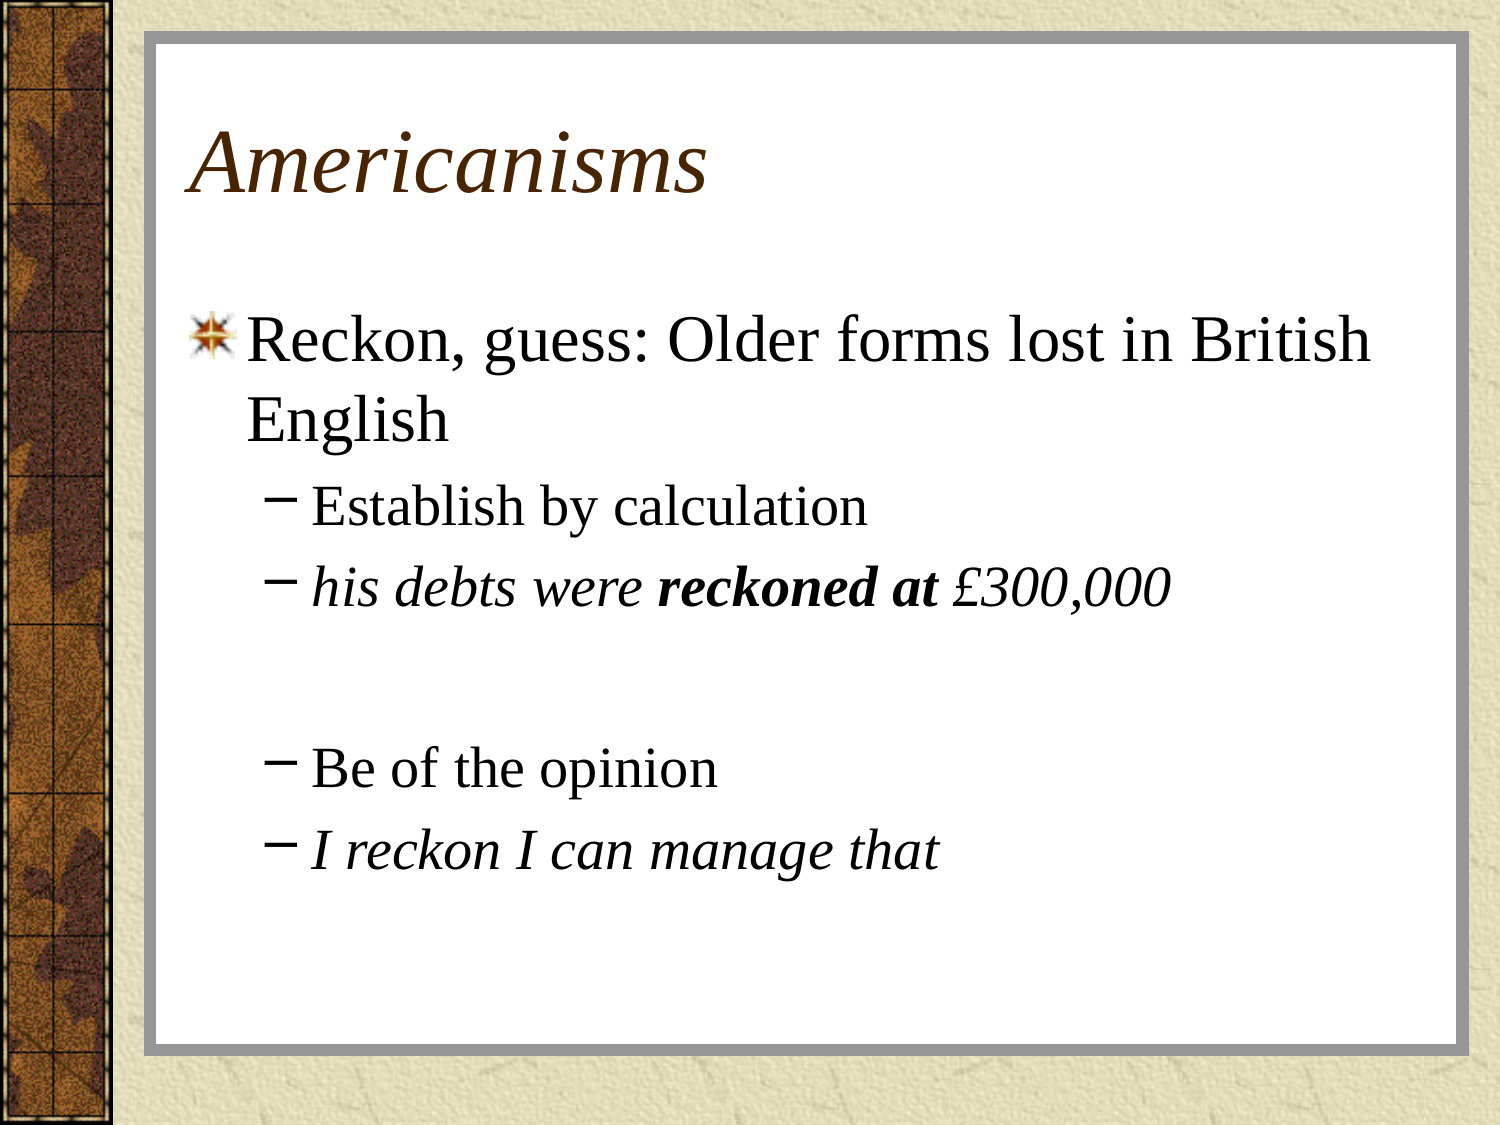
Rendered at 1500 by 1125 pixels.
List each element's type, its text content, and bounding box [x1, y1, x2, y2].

picture [0, 0, 1500, 1125]
title Americanisms [174, 62, 1450, 250]
list Reckon, guess: Older forms lost in British English Establish by calculation his debts were reckoned at £300,000 Be of the opinion I reckon I can manage that [174, 287, 1450, 963]
